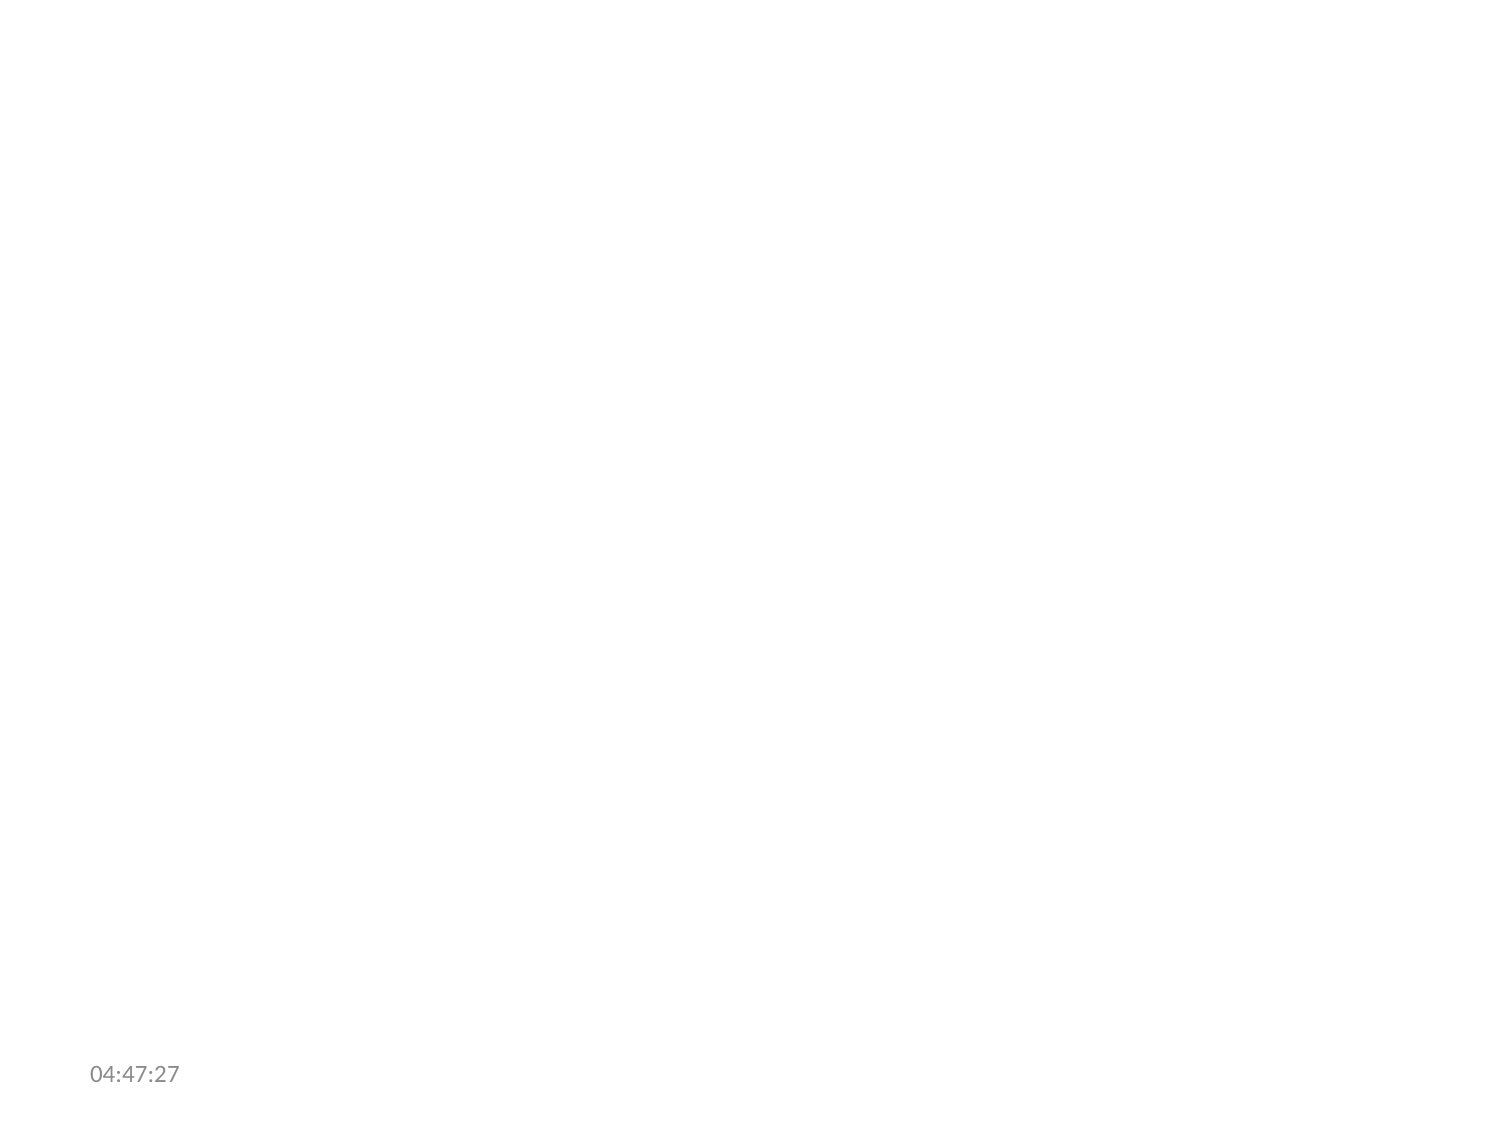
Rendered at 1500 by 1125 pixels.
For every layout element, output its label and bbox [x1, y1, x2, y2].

slide_number [75, 1042, 425, 1103]
